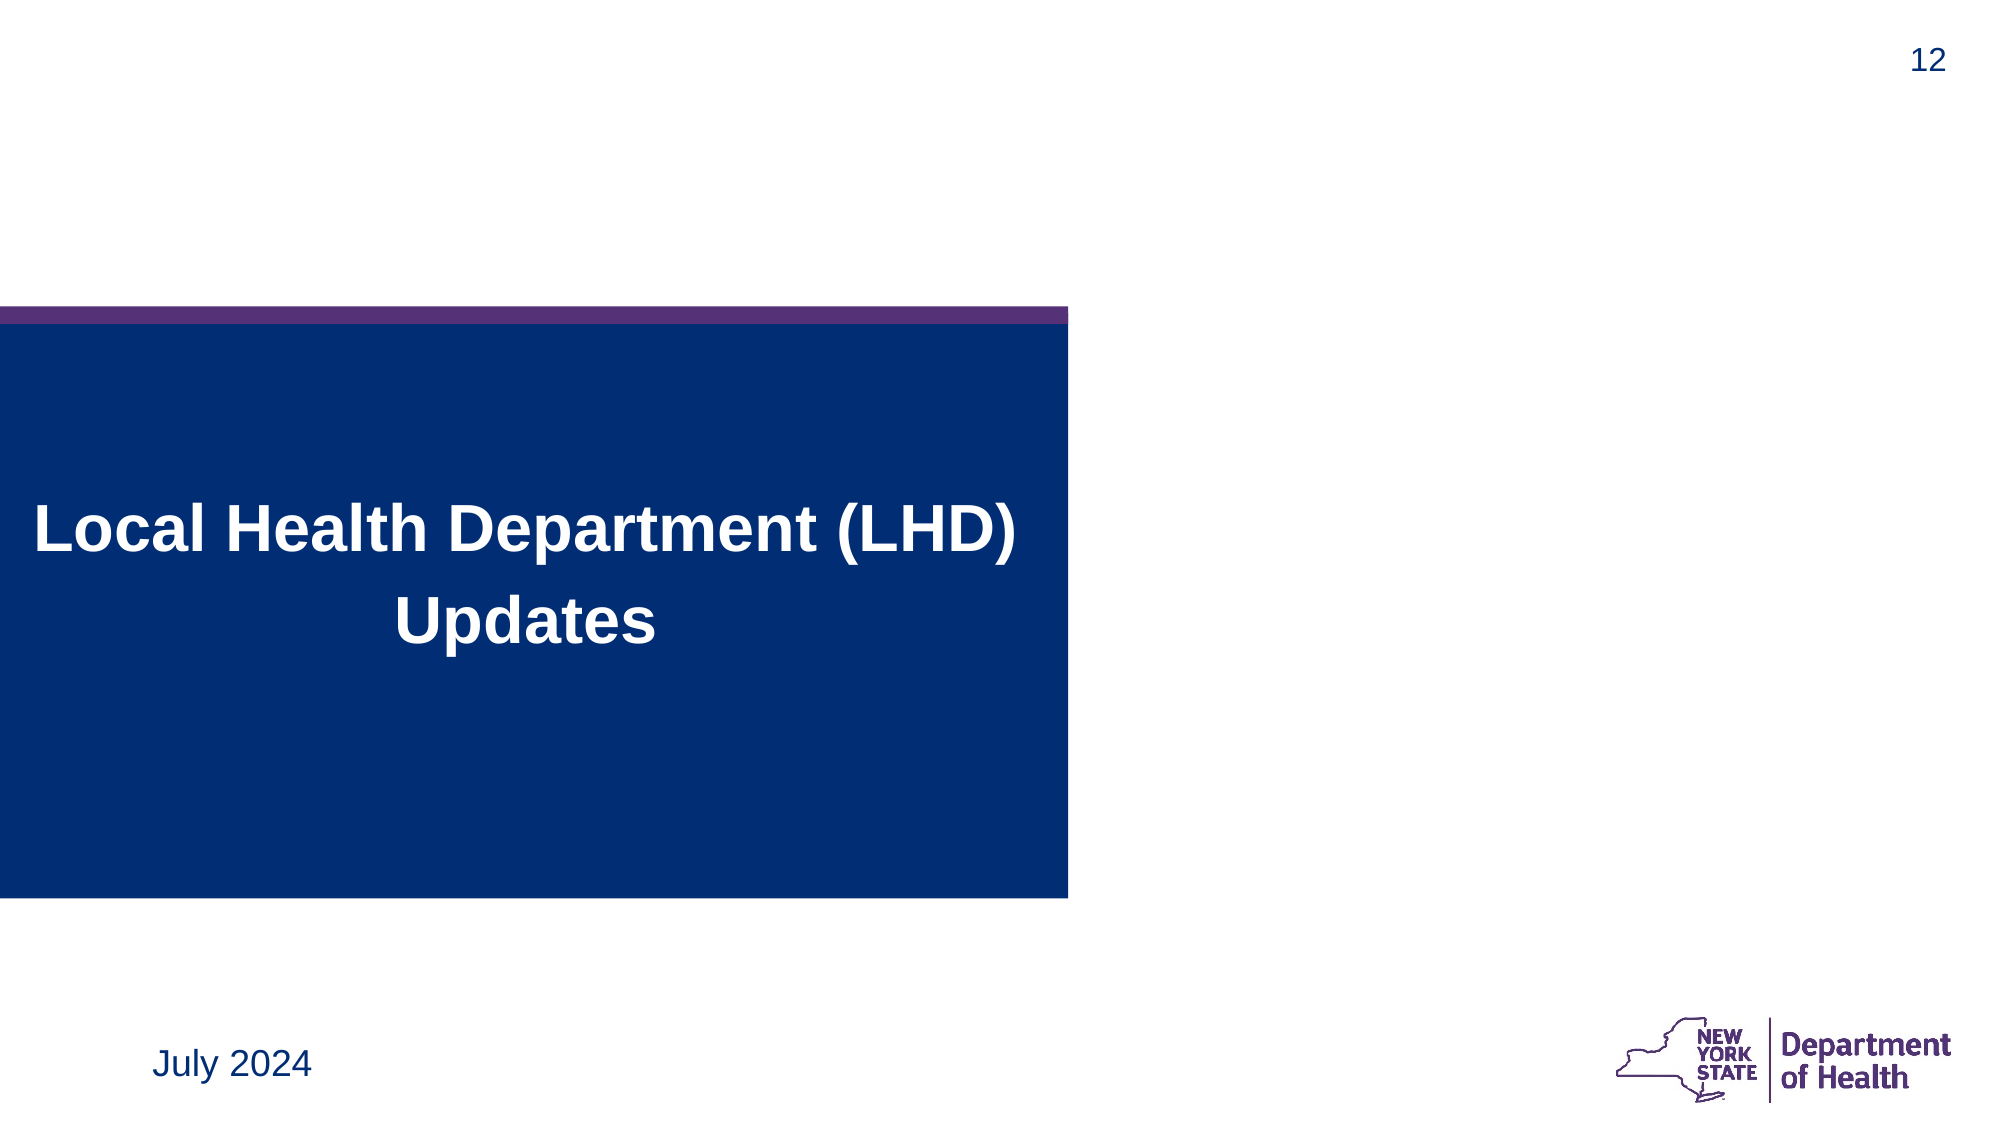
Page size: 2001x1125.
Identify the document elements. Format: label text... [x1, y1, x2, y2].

picture [1616, 1017, 1951, 1103]
list July 2024 [137, 1036, 478, 1106]
list Local Health Department (LHD) Updates [0, 442, 1053, 710]
